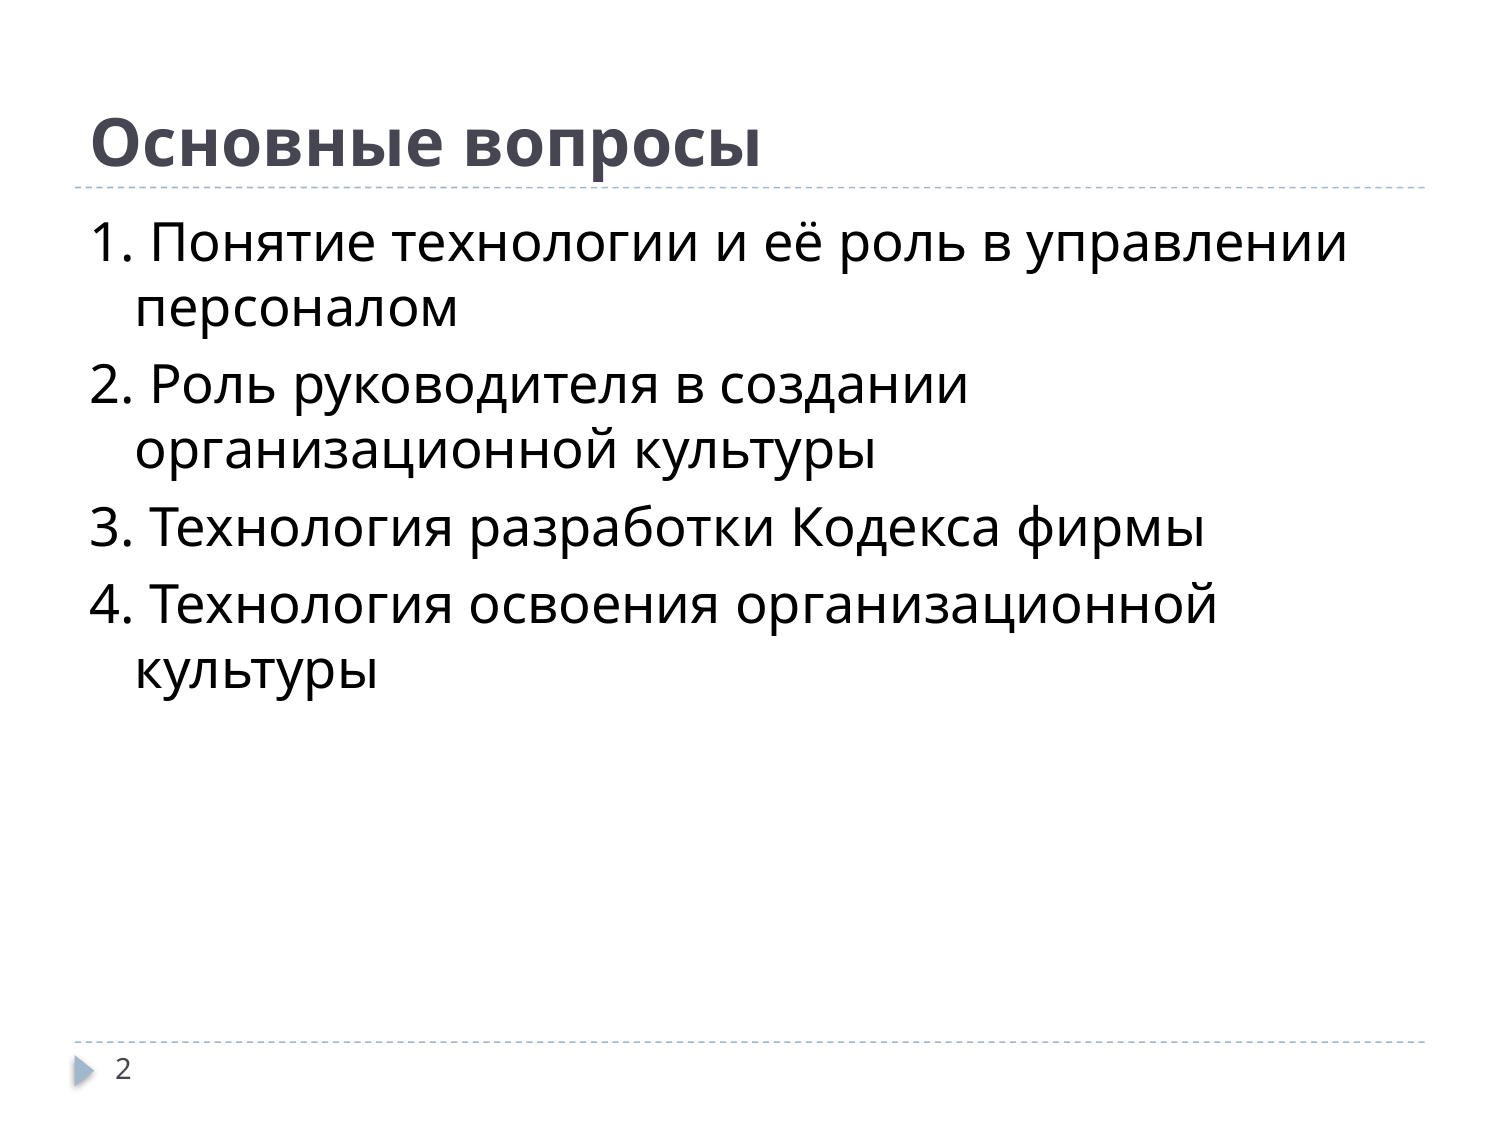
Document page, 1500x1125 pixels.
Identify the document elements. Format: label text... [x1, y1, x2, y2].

title Основные вопросы [75, 24, 1425, 188]
list 1. Понятие технологии и её роль в управлении персоналом 2. Роль руководителя в создании организационной культуры 3. Технология разработки Кодекса фирмы 4. Технология освоения организационной культуры [75, 200, 1425, 1010]
slide_number 2 [100, 1042, 426, 1103]
